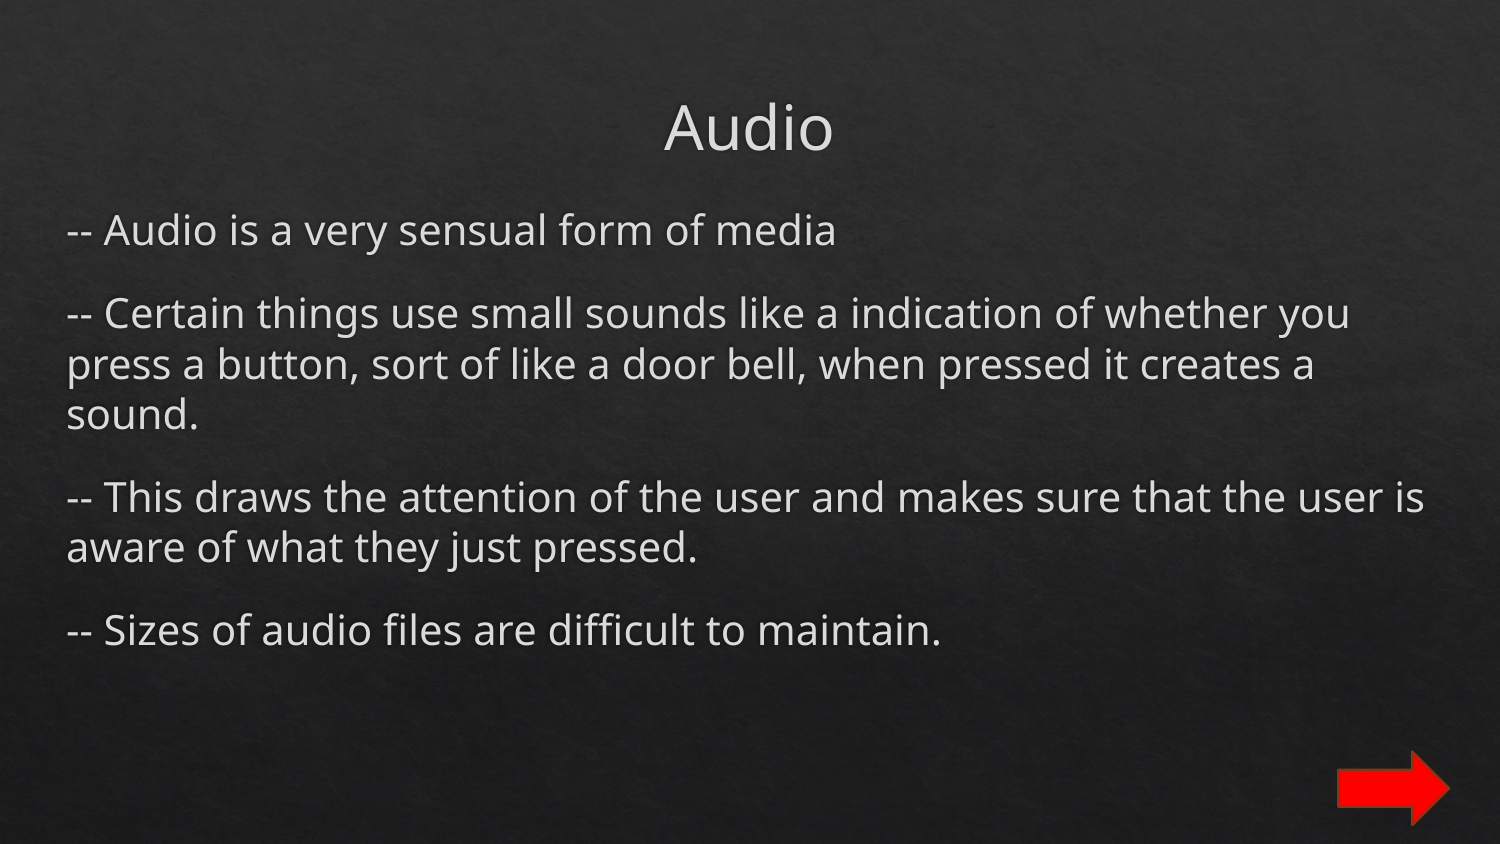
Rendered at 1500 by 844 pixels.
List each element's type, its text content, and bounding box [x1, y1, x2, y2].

title Audio [51, 72, 1449, 167]
text_box [1337, 750, 1450, 827]
list -- Audio is a very sensual form of media -- Certain things use small sounds like a indication of whether you press a button, sort of like a door bell, when pressed it creates a sound. -- This draws the attention of the user and makes sure that the user is aware of what they just pressed. -- Sizes of audio files are difficult to maintain. [51, 189, 1449, 750]
